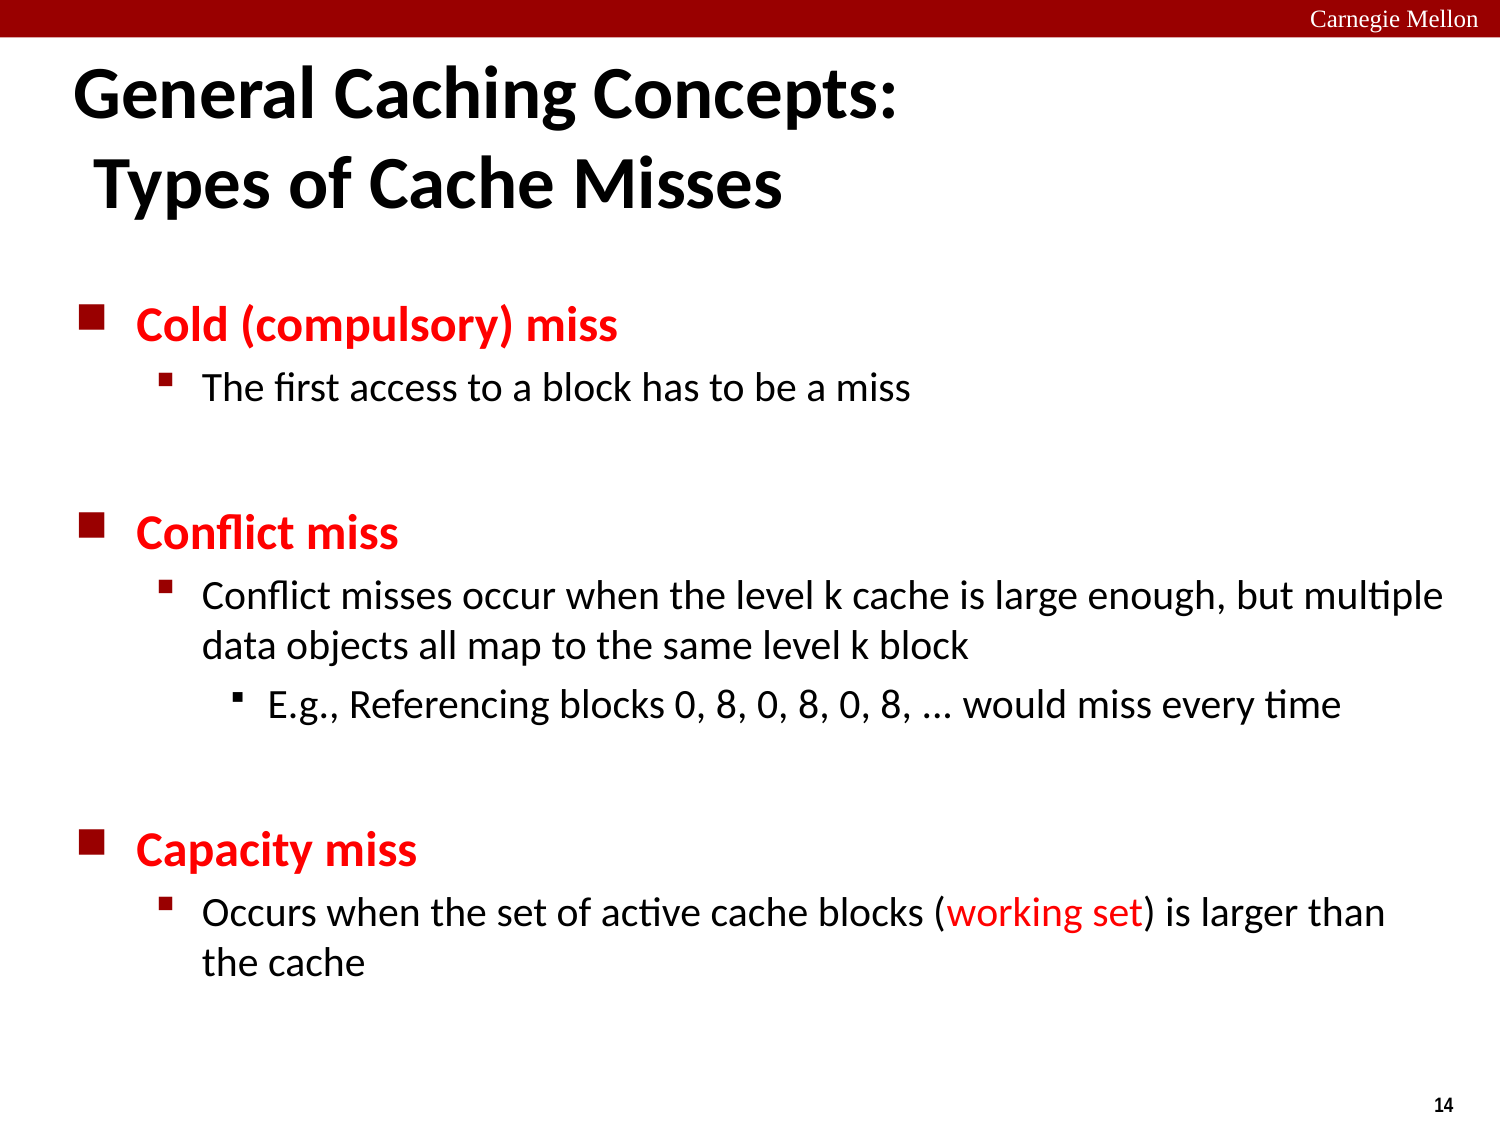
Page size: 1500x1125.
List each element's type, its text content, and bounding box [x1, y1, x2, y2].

title General Caching Concepts: Types of Cache Misses [58, 71, 1305, 197]
list Cold (compulsory) miss The first access to a block has to be a miss Conflict miss Conflict misses occur when the level k cache is large enough, but multiple data objects all map to the same level k block E.g., Referencing blocks 0, 8, 0, 8, 0, 8, ... would miss every time Capacity miss Occurs when the set of active cache blocks (working set) is larger than the cache [64, 284, 1463, 1101]
